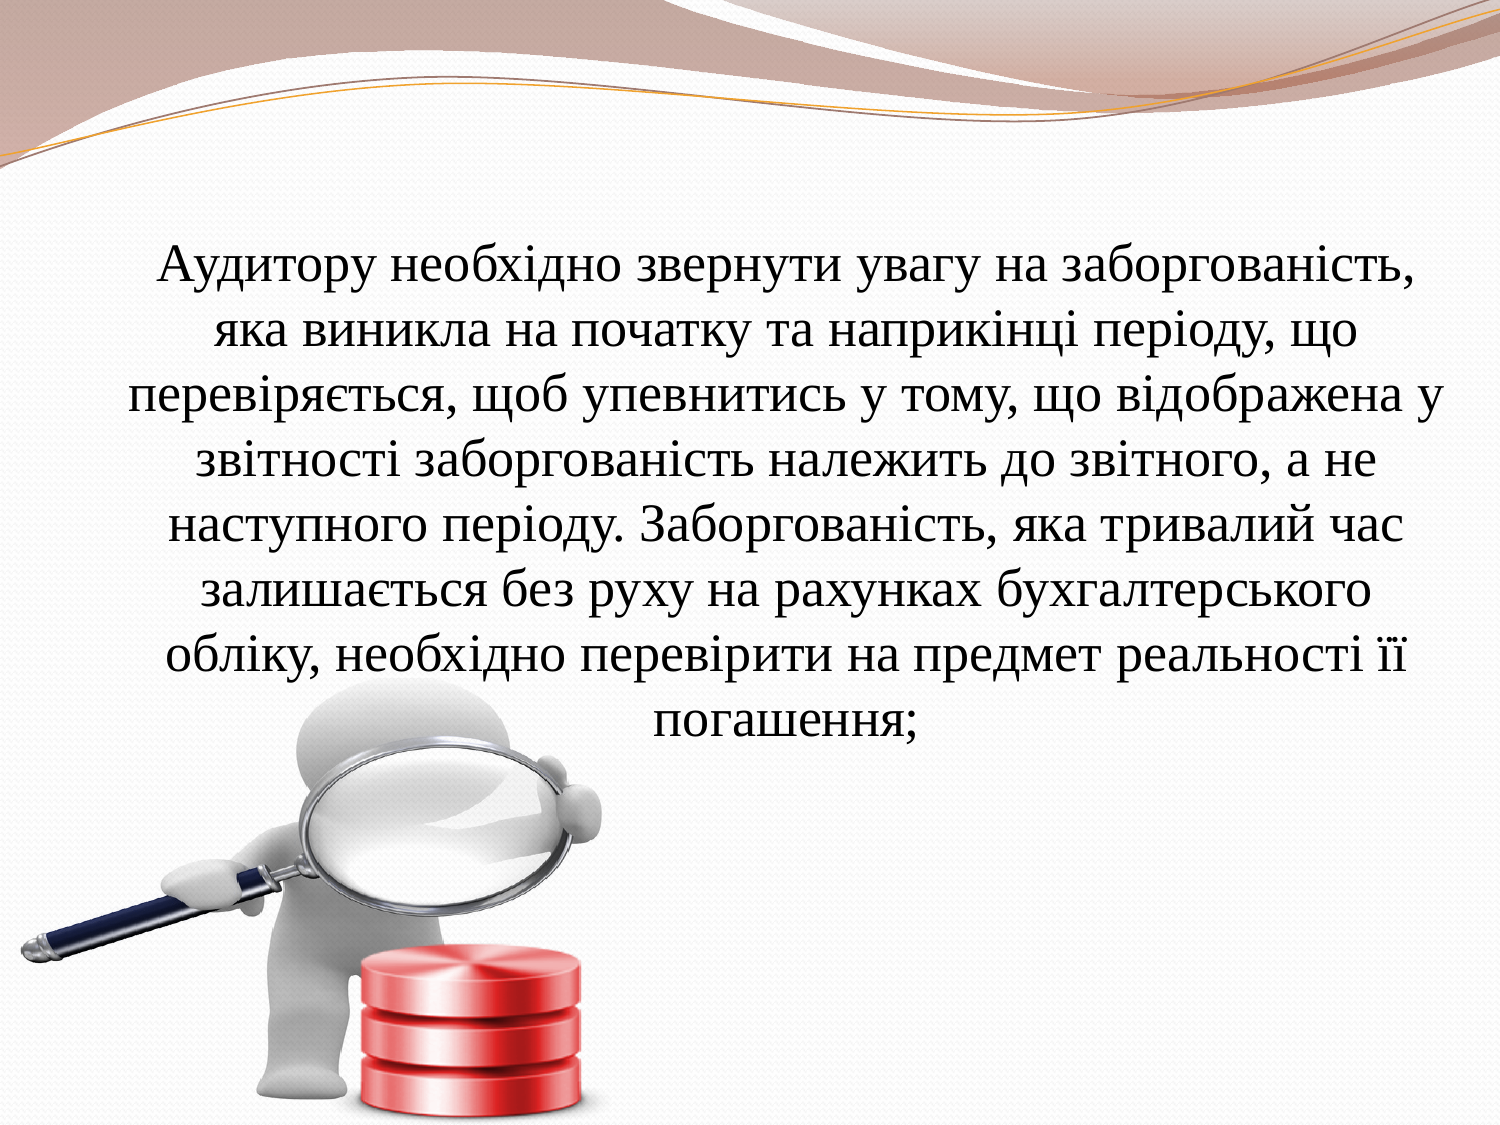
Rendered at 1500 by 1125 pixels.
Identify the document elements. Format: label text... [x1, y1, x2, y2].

picture [0, 677, 660, 1125]
list Аудитору необхідно звернути увагу на заборгованість, яка виникла на початку та наприкінці періоду, що перевіряється, щоб упевнитись у тому, що відображена у звітності заборгованість належить до звітного, а не наступного періоду. Заборгованість, яка тривалий час залишається без руху на рахунках бухгалтерського обліку, необхідно перевірити на предмет реальності її погашення; [112, 219, 1463, 799]
